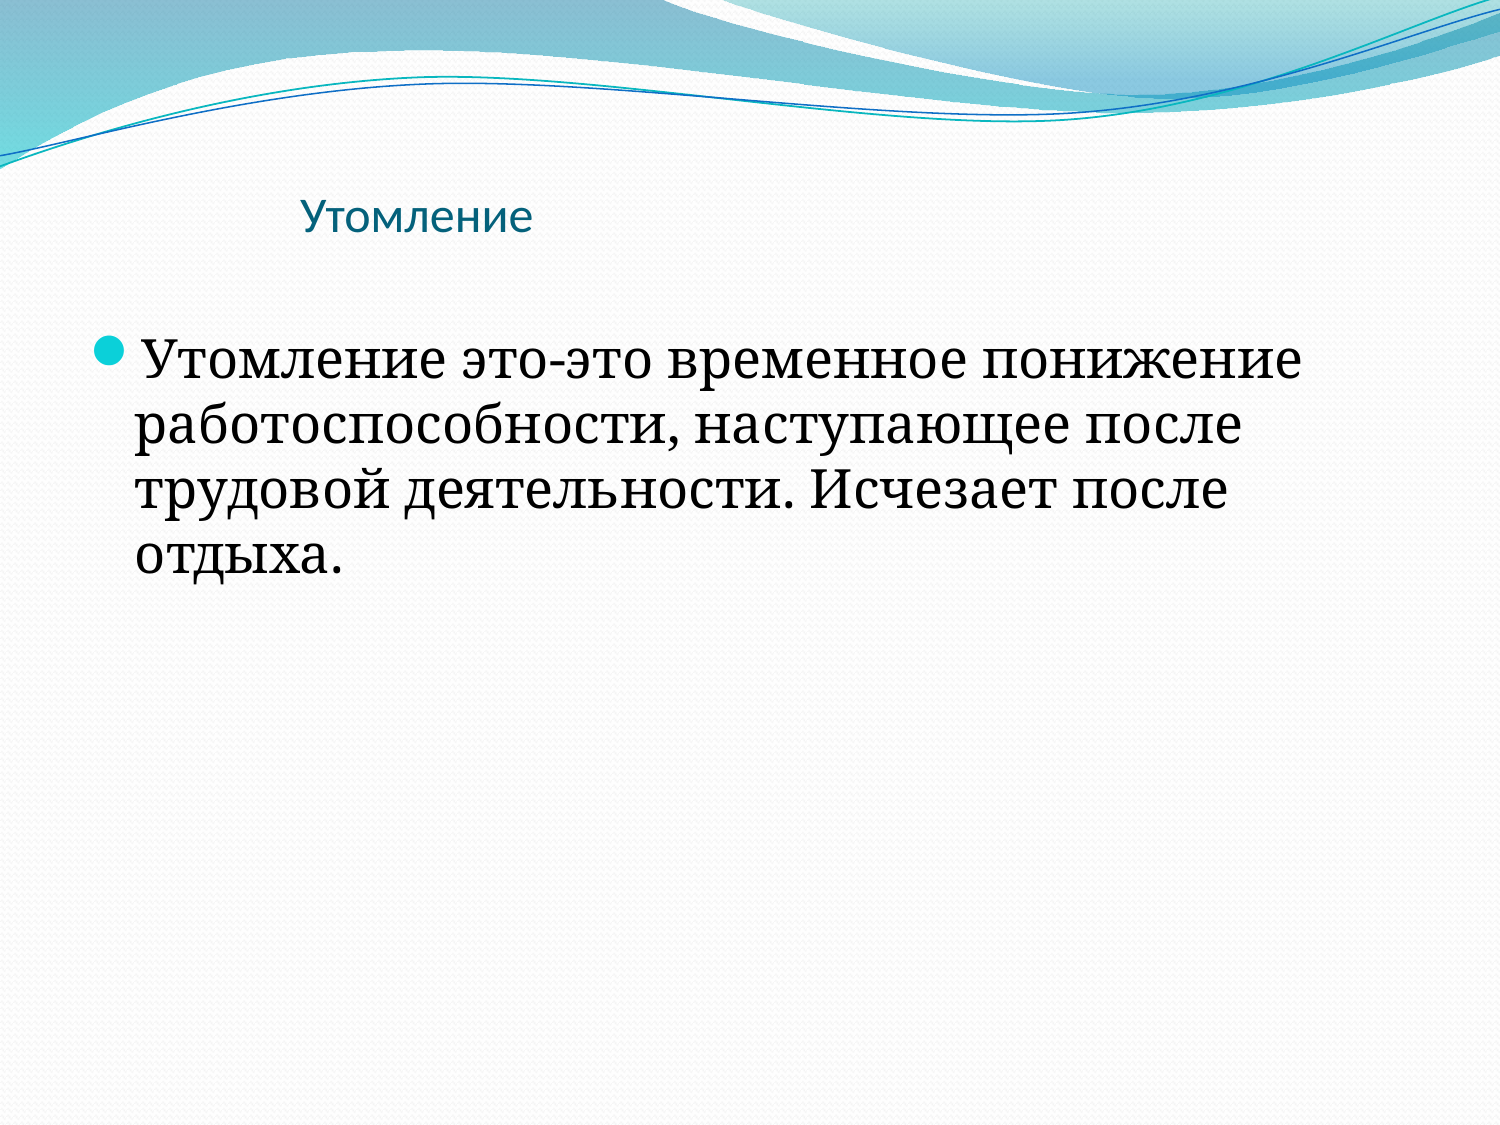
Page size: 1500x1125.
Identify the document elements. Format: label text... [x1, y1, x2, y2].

title Утомление [75, 115, 1425, 303]
list Утомление это-это временное понижение работоспособности, наступающее после трудовой деятельности. Исчезает после отдыха. [75, 317, 1425, 1038]
